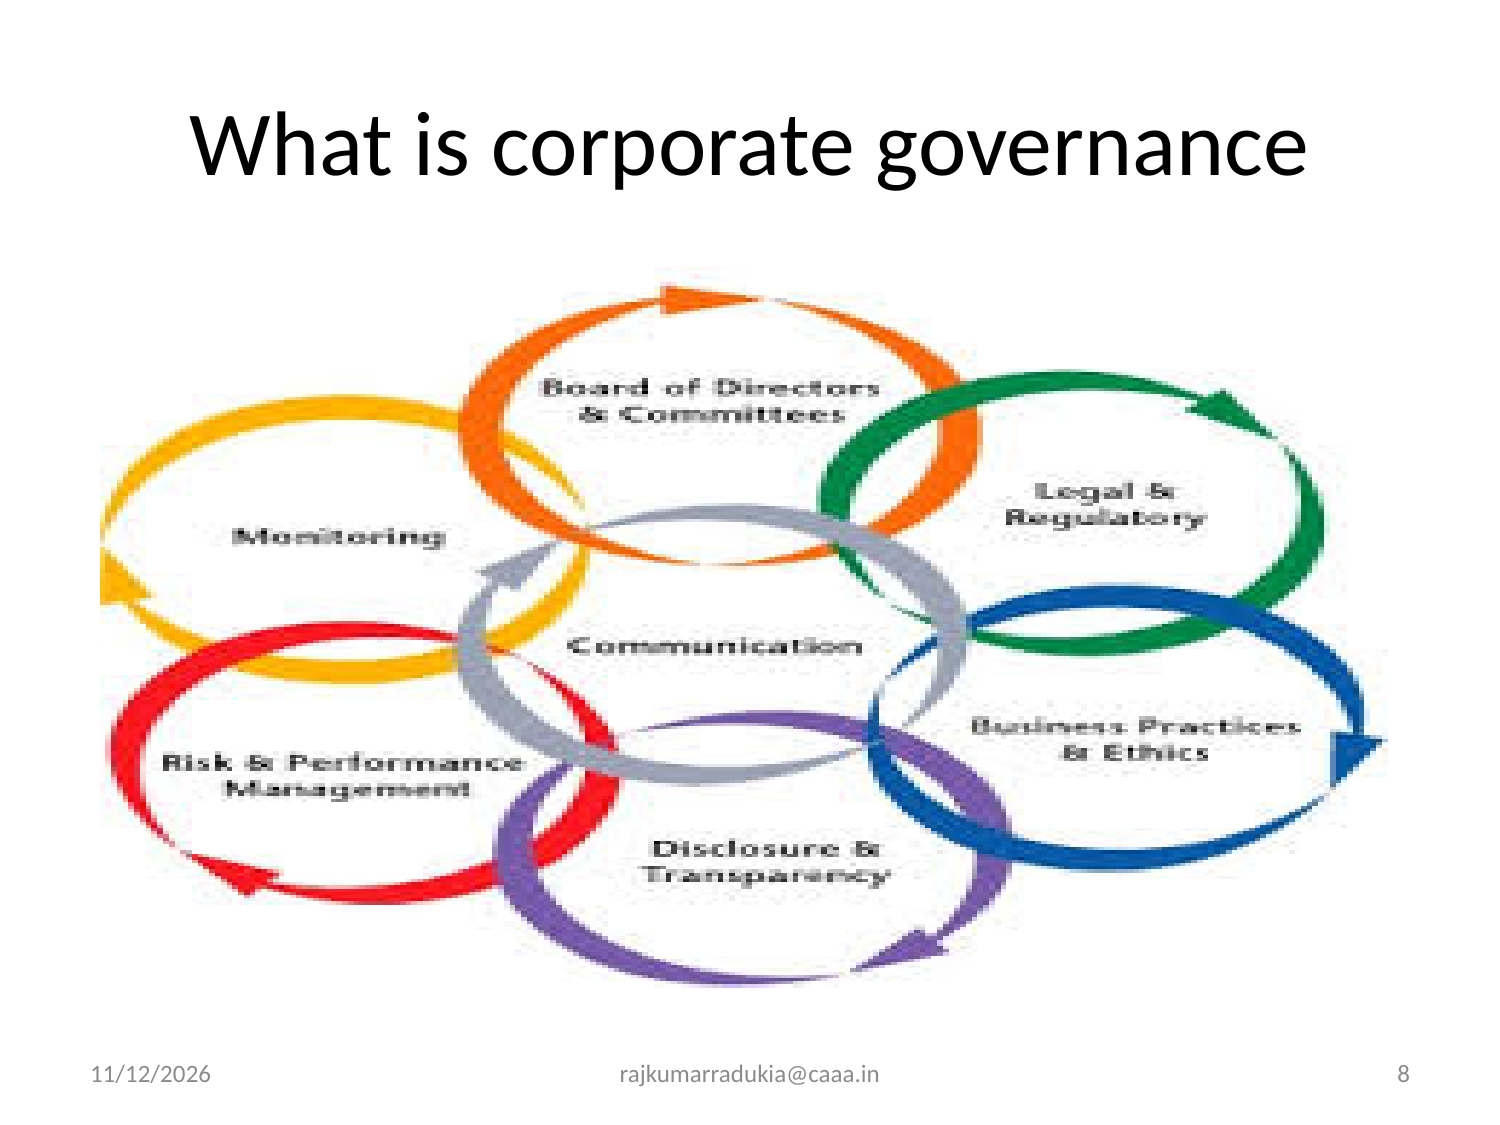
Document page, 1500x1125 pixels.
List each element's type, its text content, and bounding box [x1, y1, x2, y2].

picture [100, 266, 1389, 988]
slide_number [75, 1042, 425, 1103]
title What is corporate governance [75, 45, 1425, 233]
footer rajkumarradukia@caaa.in [512, 1042, 988, 1103]
slide_number 8 [1074, 1042, 1425, 1103]
